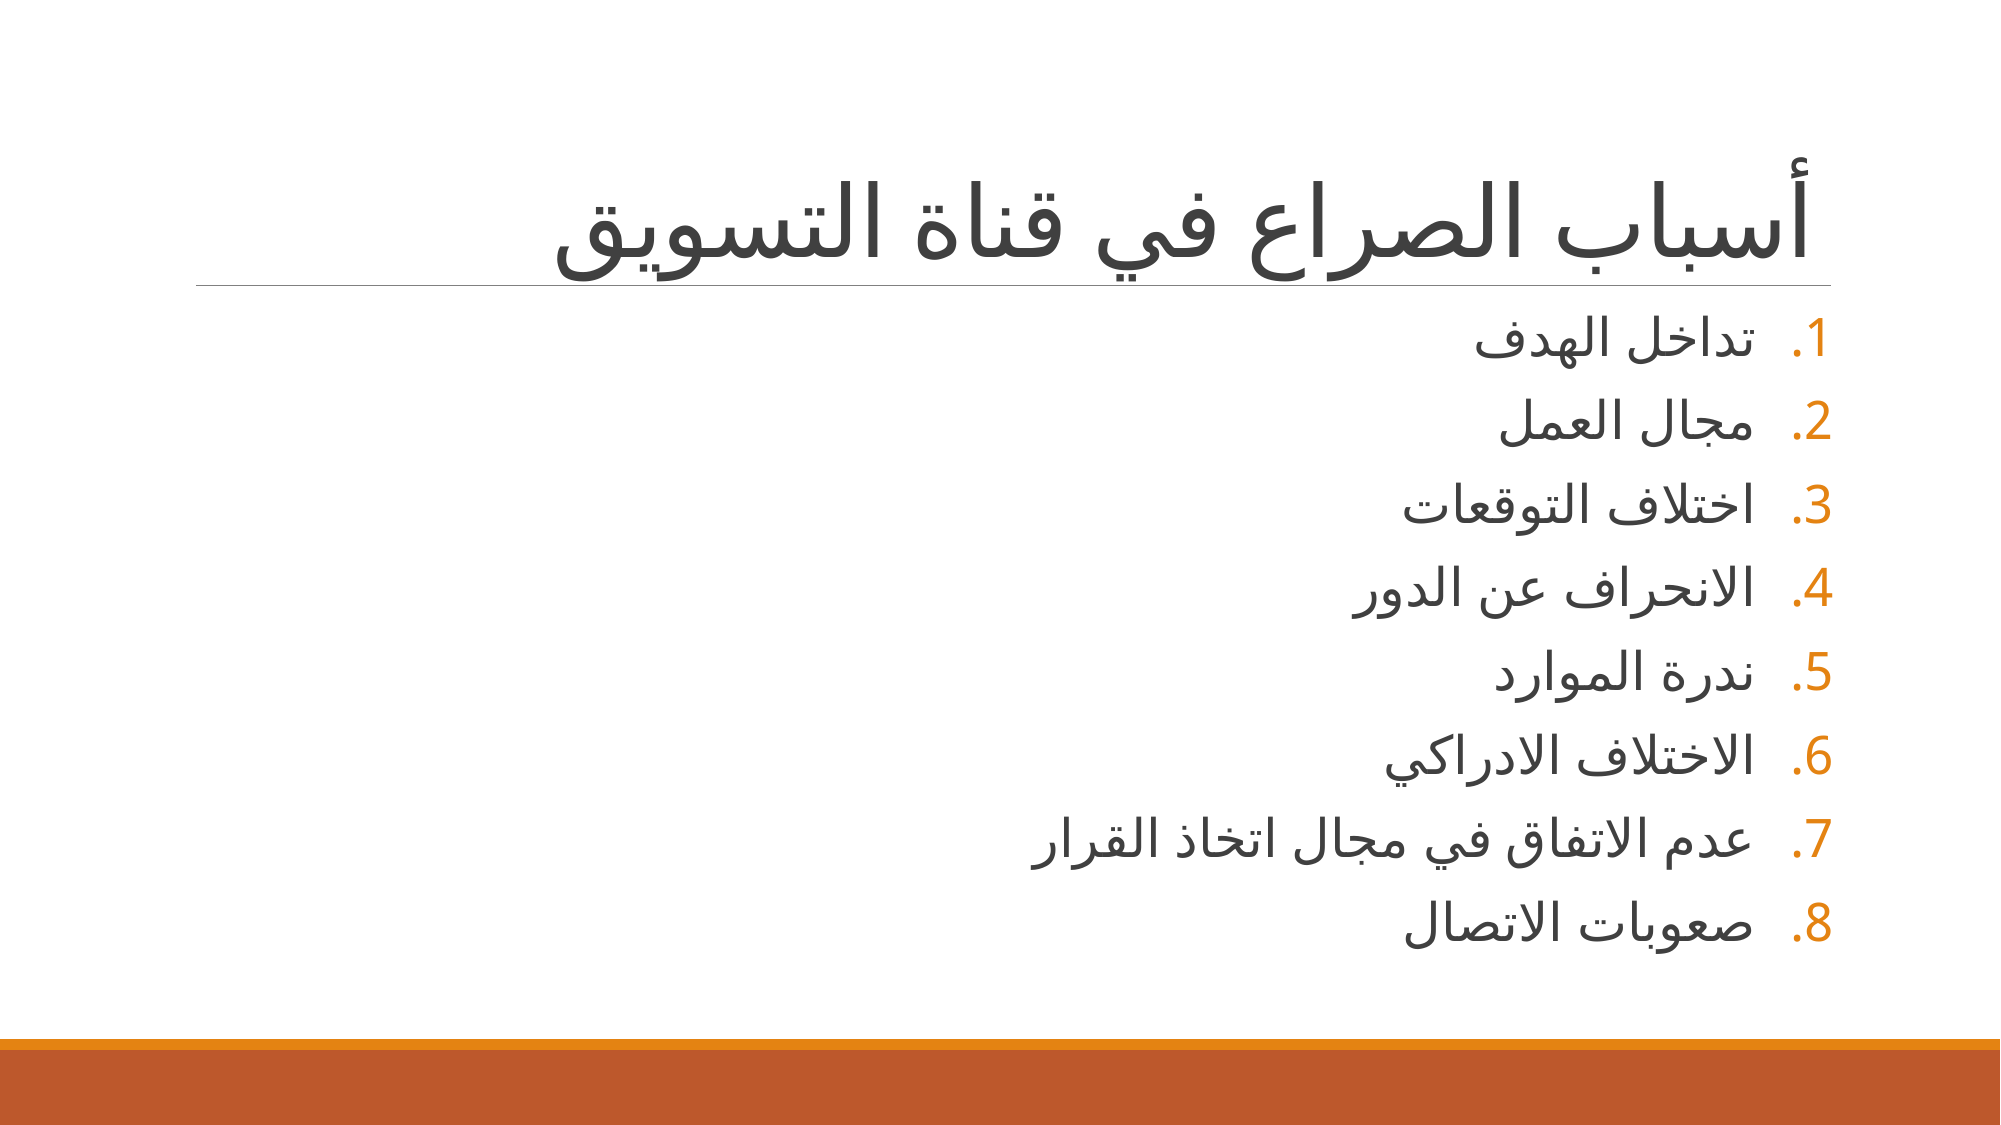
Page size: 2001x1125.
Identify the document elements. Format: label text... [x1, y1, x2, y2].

list تداخل الهدف مجال العمل اختلاف التوقعات الانحراف عن الدور ندرة الموارد الاختلاف الادراكي عدم الاتفاق في مجال اتخاذ القرار صعوبات الاتصال [180, 302, 1830, 963]
title أسباب الصراع في قناة التسويق [180, 47, 1830, 285]
